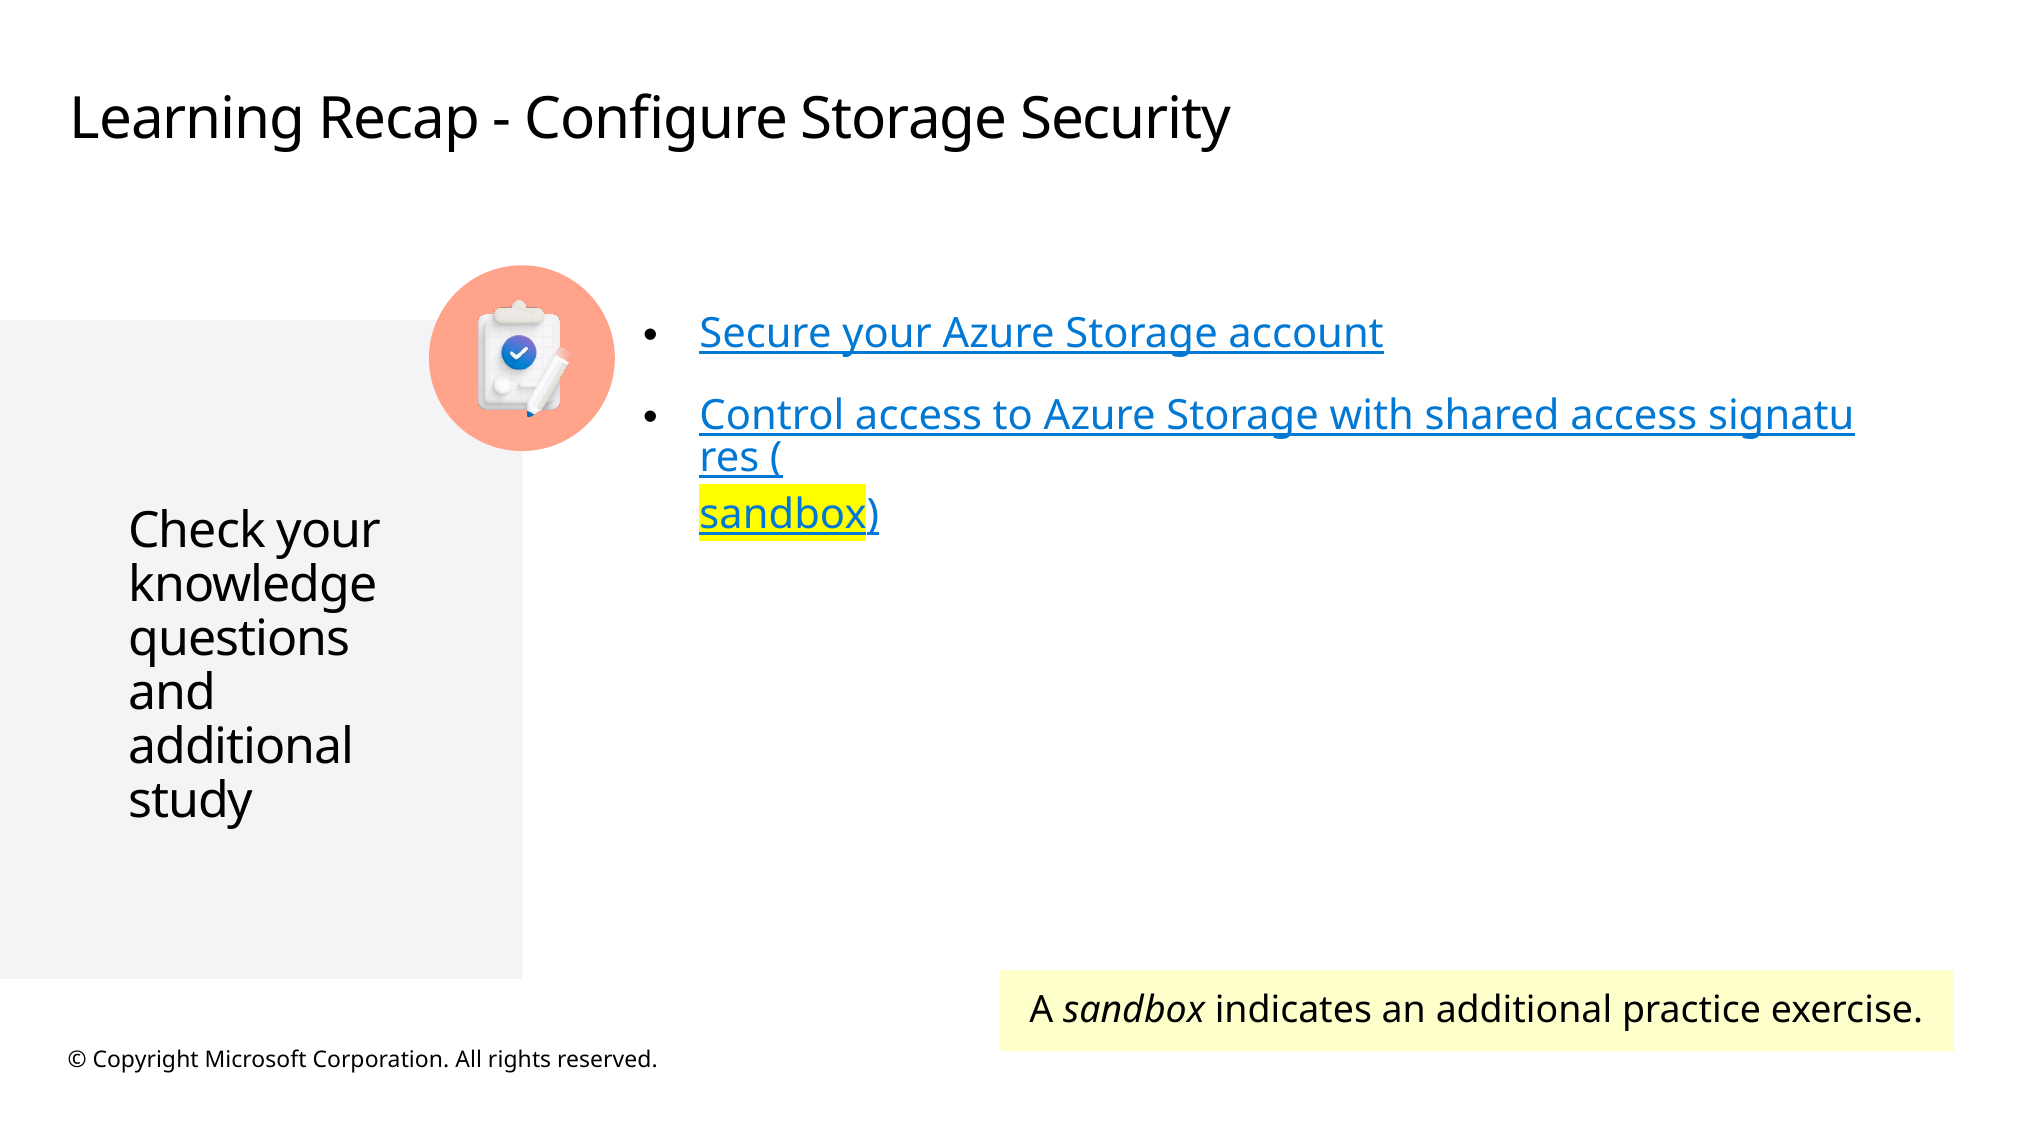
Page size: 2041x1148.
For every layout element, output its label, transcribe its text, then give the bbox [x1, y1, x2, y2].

title Learning Recap - Configure Storage Security [70, 73, 1968, 188]
text_box Secure your Azure Storage account Control access to Azure Storage with shared access signatures (sandbox) [625, 288, 1881, 618]
picture [463, 300, 580, 417]
text_box A sandbox indicates an additional practice exercise. [999, 970, 1954, 1052]
